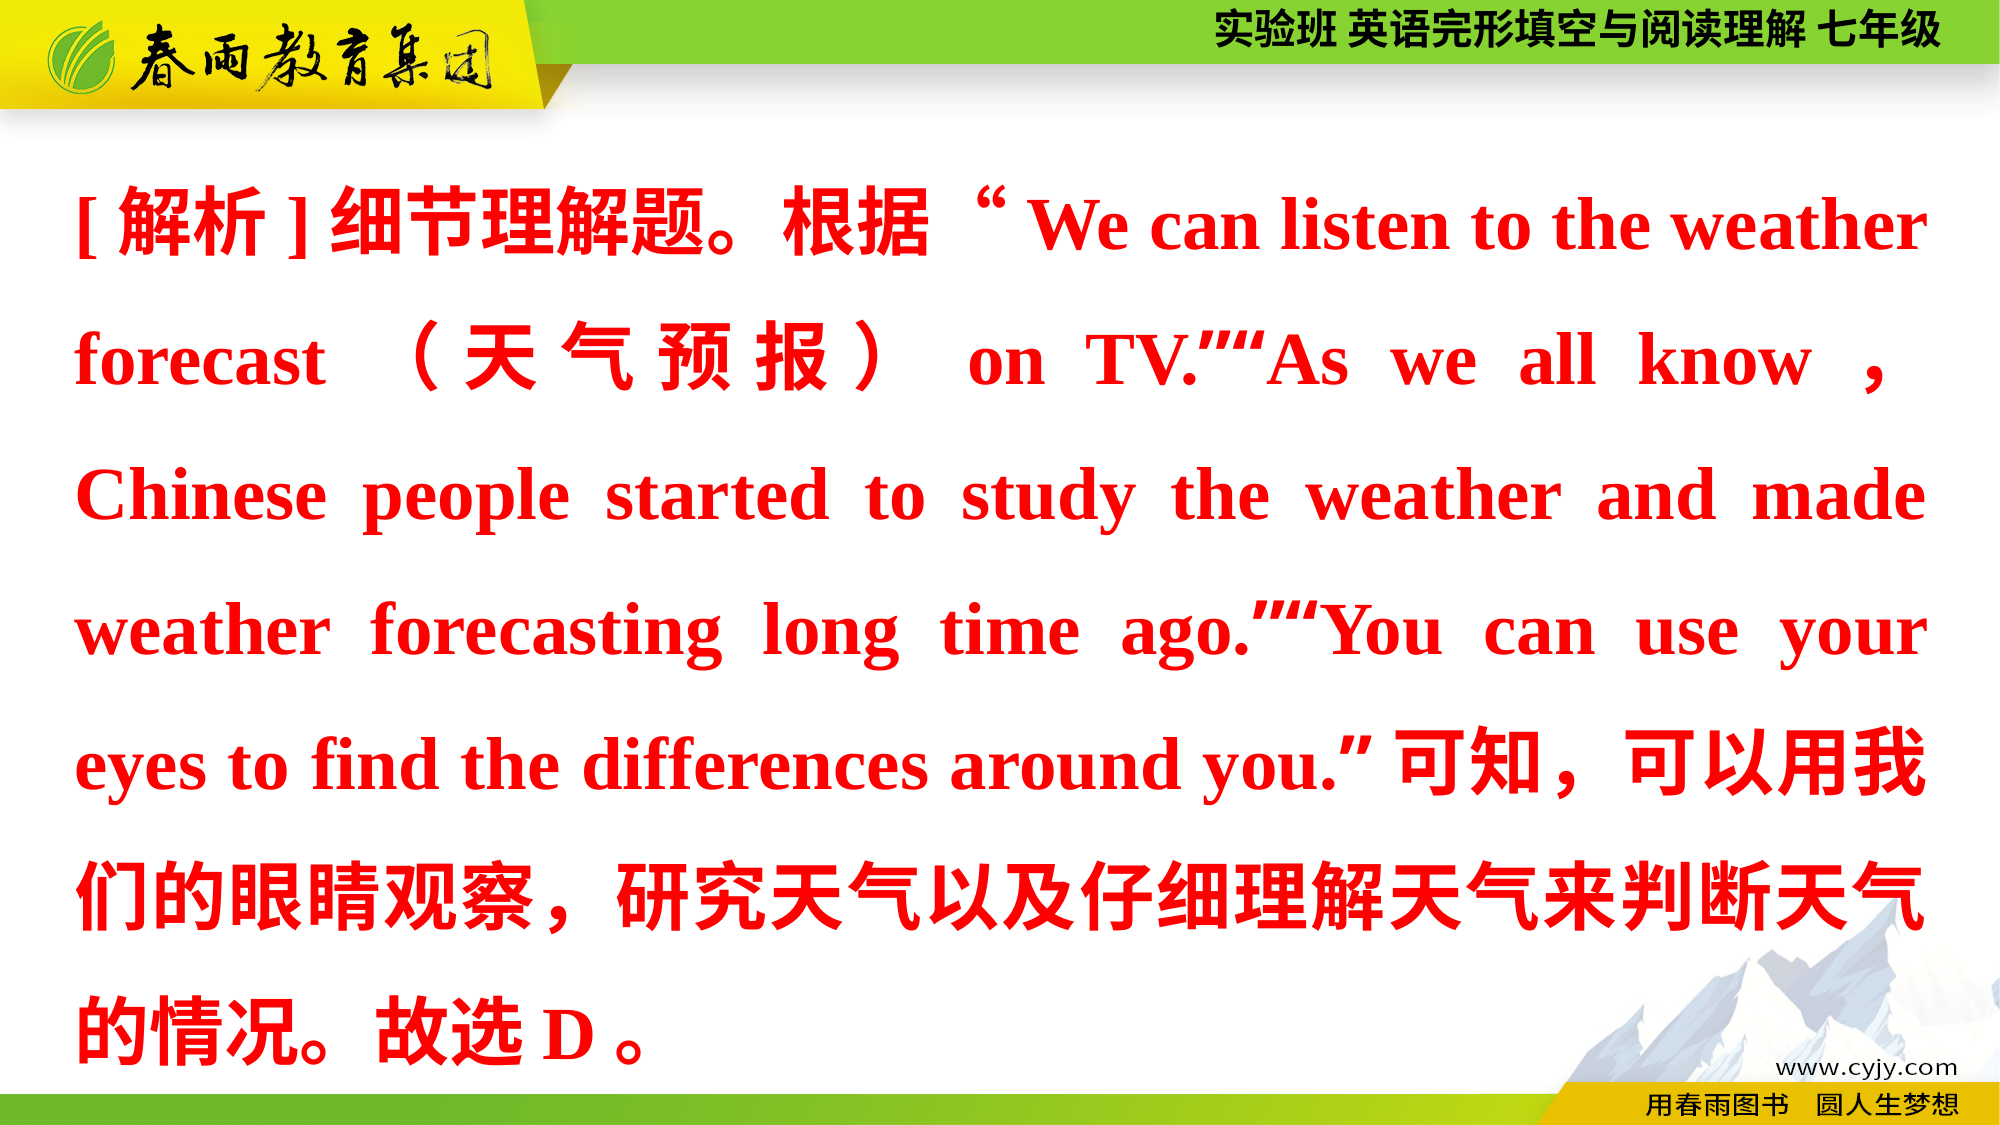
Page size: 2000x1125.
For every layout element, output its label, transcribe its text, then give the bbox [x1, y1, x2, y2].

picture [0, 0, 2000, 1125]
list [解析]细节理解题。根据“We can listen to the weather forecast（天气预报）on TV.”“As we all know， Chinese people started to study the weather and made weather forecasting long time ago.”“You can use your eyes to find the differences around you.”可知，可以用我们的眼睛观察，研究天气以及仔细理解天气来判断天气的情况。故选D。 [59, 122, 1944, 1075]
